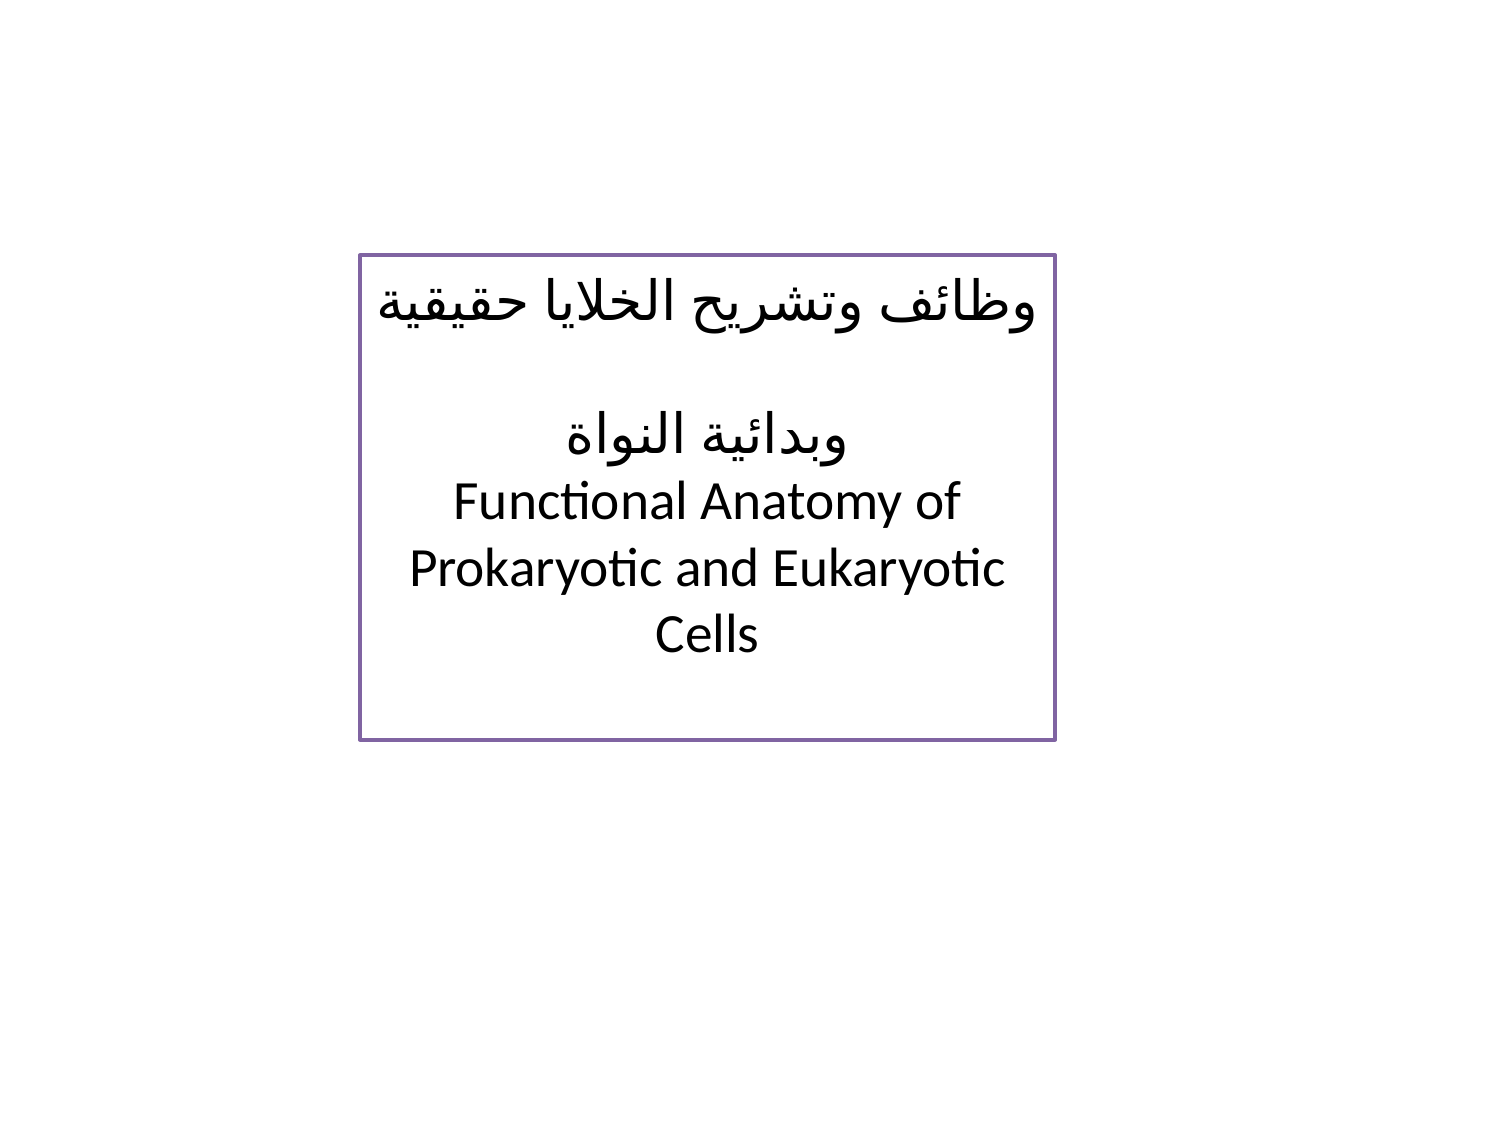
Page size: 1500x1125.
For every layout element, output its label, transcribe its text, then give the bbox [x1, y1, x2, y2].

title وظائف وتشريح الخلايا حقيقية وبدائية النواة Functional Anatomy of Prokaryotic and Eukaryotic Cells [358, 253, 1057, 742]
